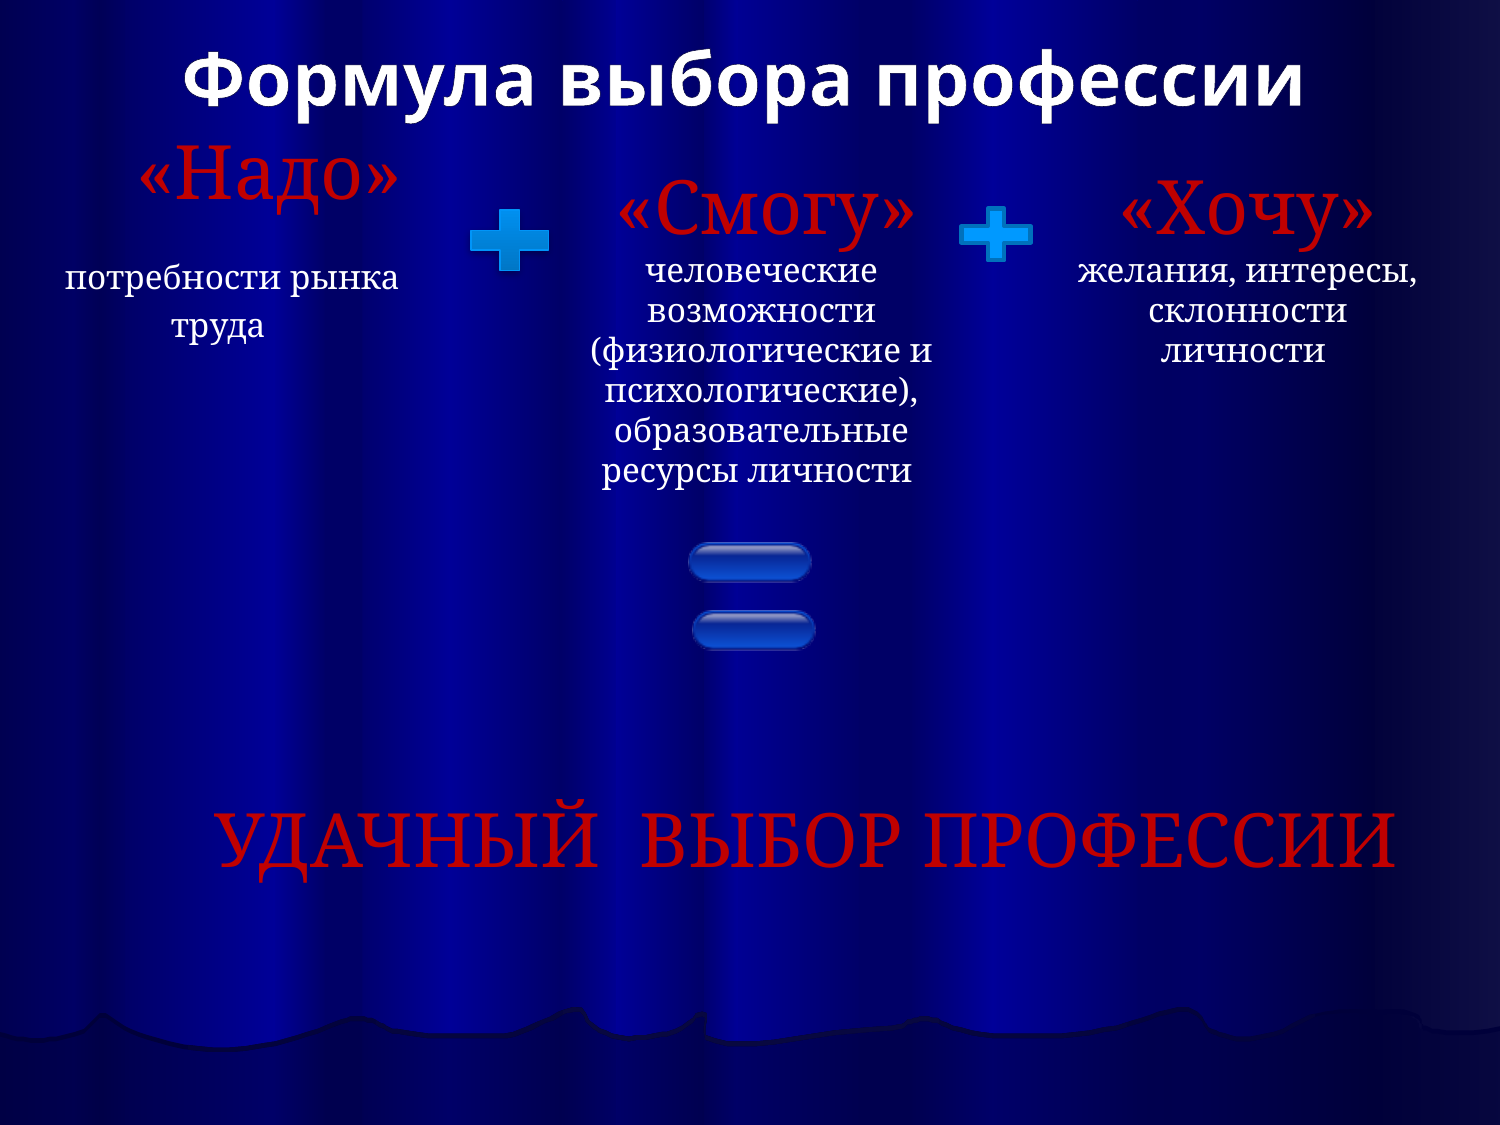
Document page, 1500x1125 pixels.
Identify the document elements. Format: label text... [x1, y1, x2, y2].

text_box УДАЧНЫЙ ВЫБОР ПРОФЕССИИ [200, 785, 1413, 890]
text_box «Хочу» желания, интересы, склонности личности [1054, 152, 1442, 377]
picture [691, 609, 817, 652]
text_box [470, 209, 549, 271]
picture [687, 541, 813, 584]
text_box «Надо» потребности рынка труда [23, 116, 422, 352]
text_box [959, 206, 1033, 262]
text_box «Смогу» человеческие возможности (физиологические и психологические), образовательные ресурсы личности [574, 152, 950, 497]
text_box Формула выбора профессии [81, 23, 1407, 129]
